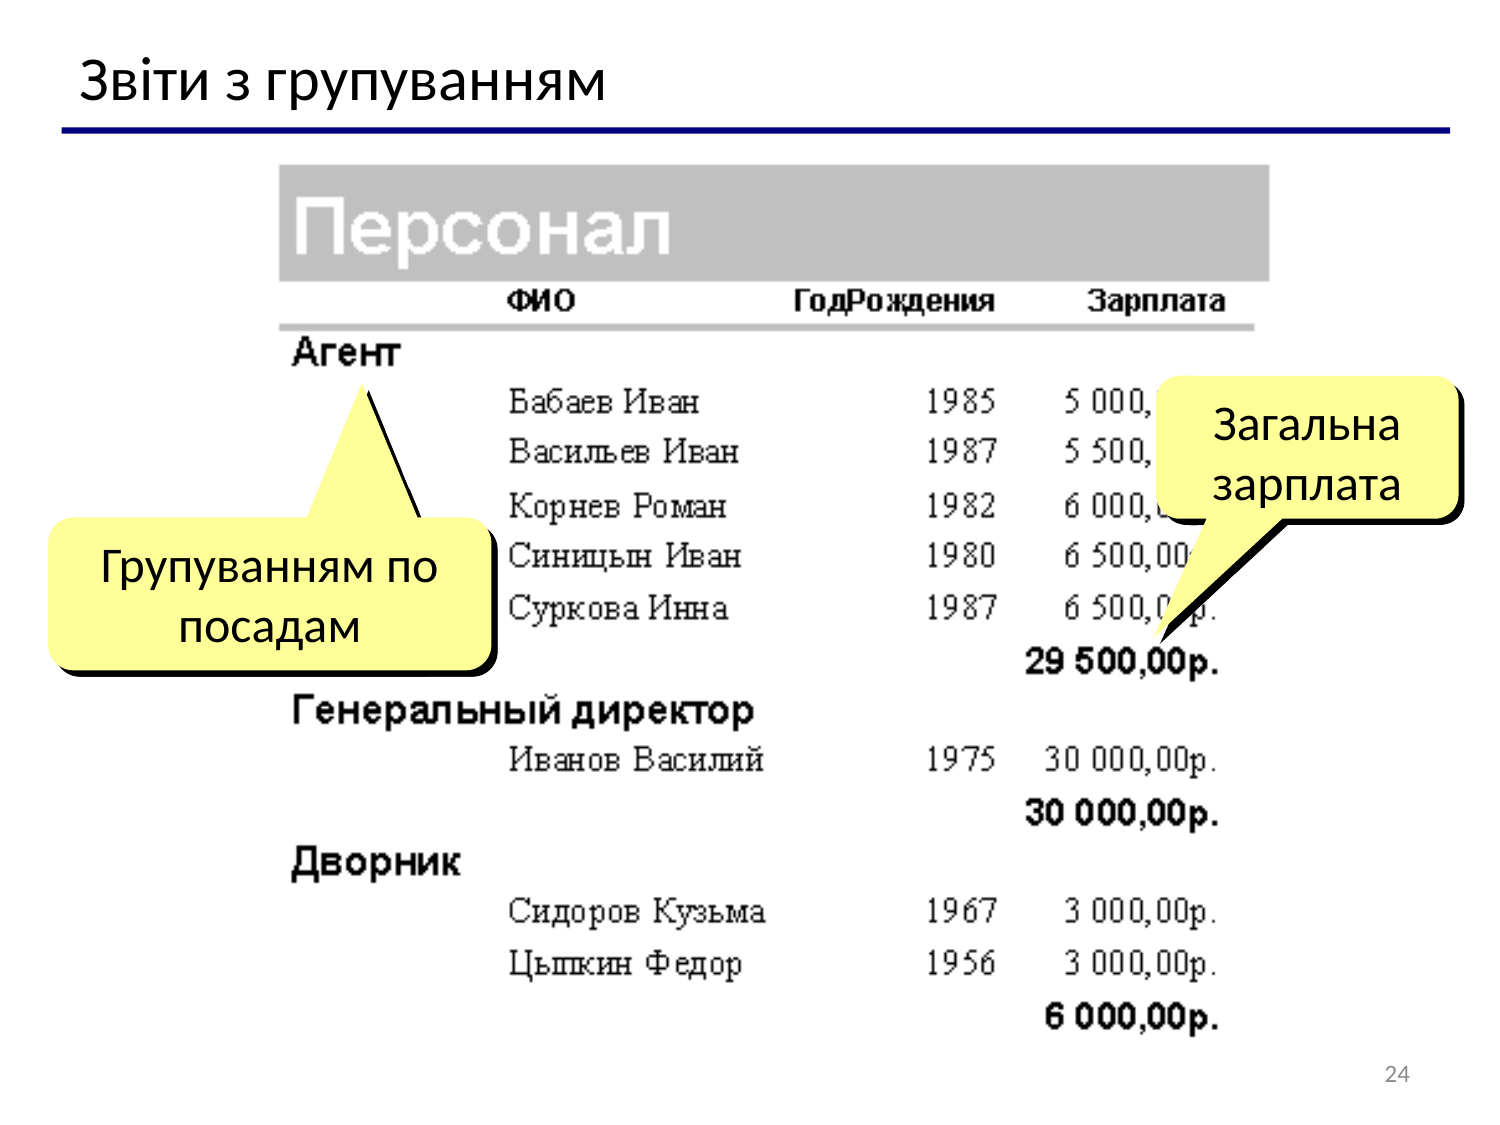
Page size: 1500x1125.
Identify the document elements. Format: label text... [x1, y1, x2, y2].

picture [270, 152, 1281, 1045]
text_box Групуванням по посадам [48, 517, 265, 671]
text_box Звіти з групуванням [64, 31, 1401, 121]
text_box Загальна зарплата [1284, 375, 1459, 519]
slide_number 24 [1074, 1042, 1425, 1103]
